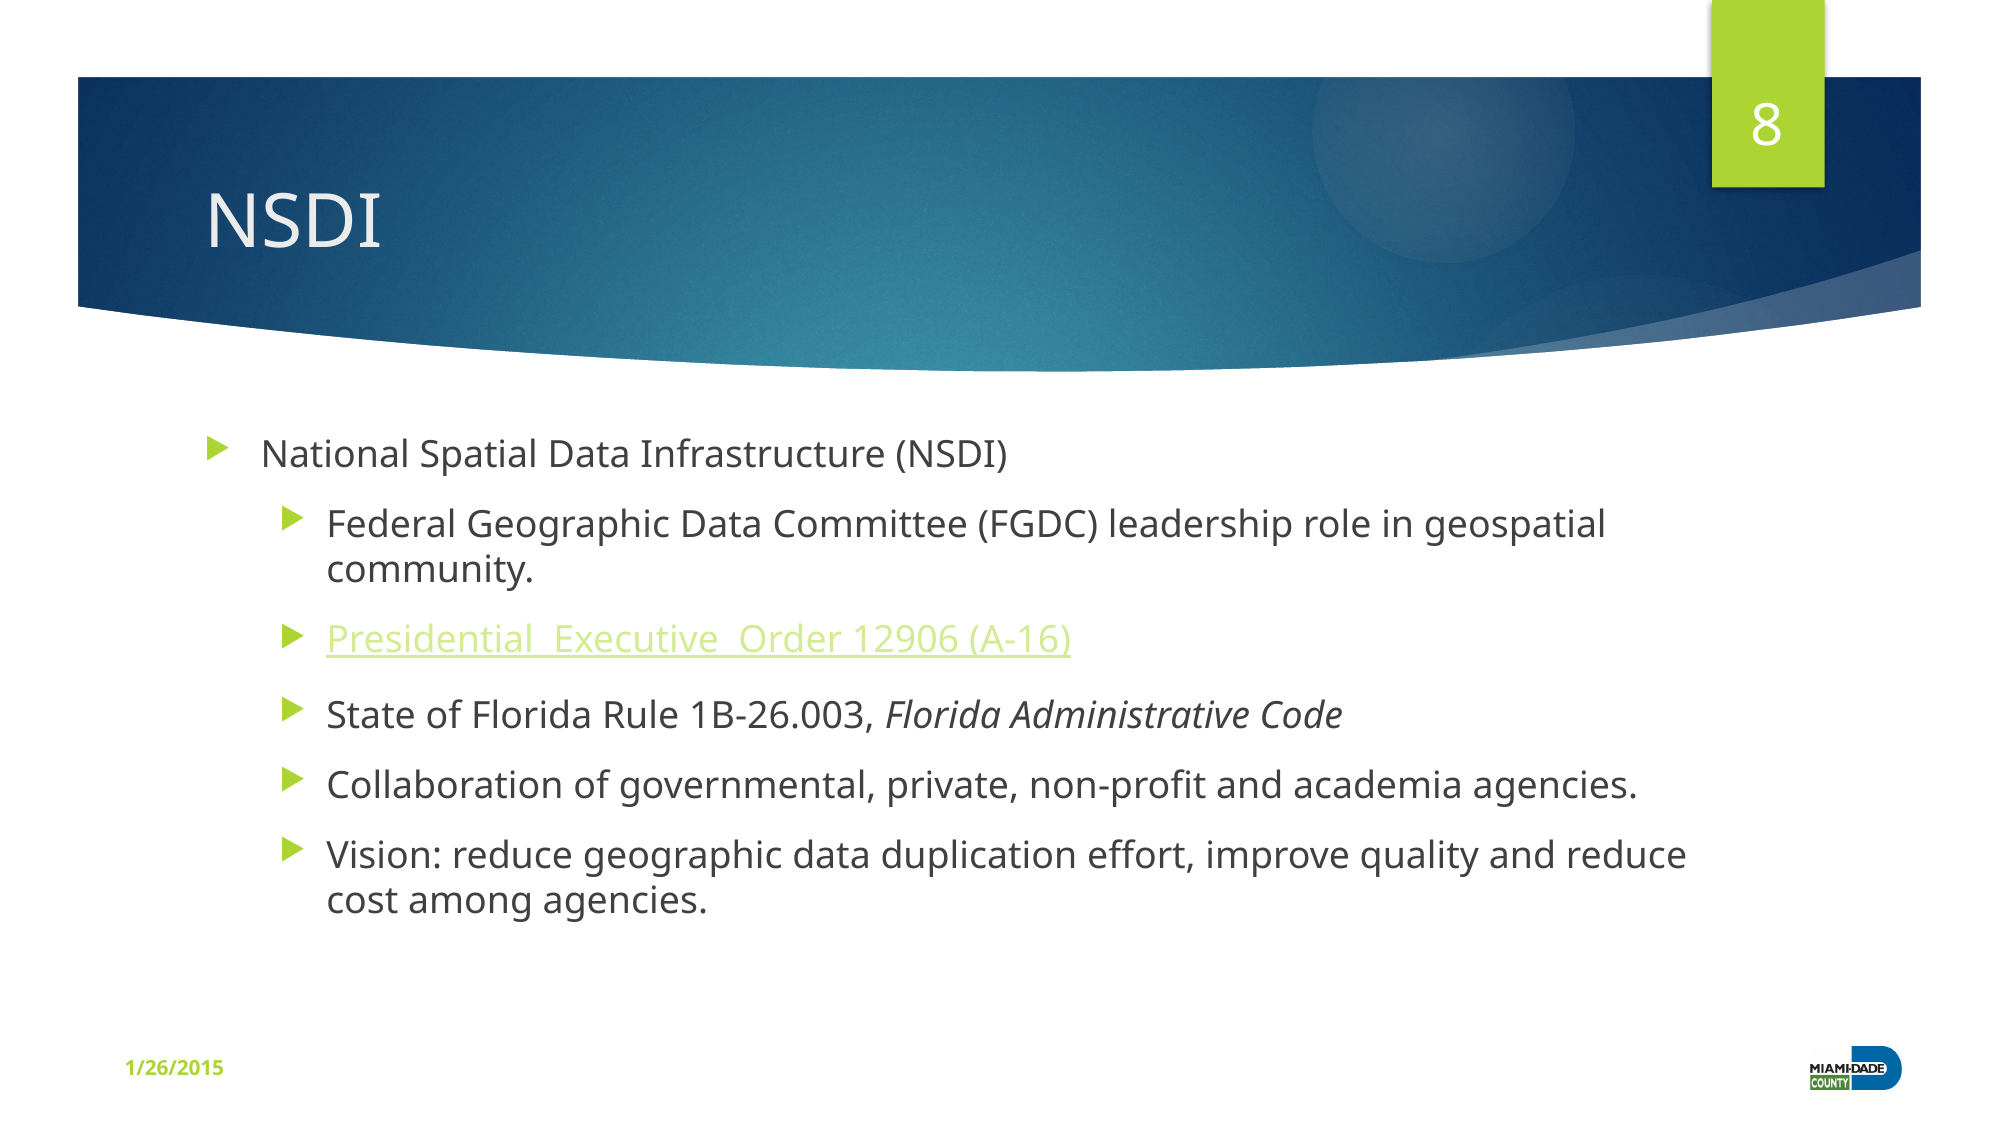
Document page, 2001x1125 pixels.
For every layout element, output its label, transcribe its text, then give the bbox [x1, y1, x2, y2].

slide_number 8 [1698, 48, 1836, 175]
picture [1809, 1046, 1904, 1090]
list National Spatial Data Infrastructure (NSDI) Federal Geographic Data Committee (FGDC) leadership role in geospatial community. Presidential Executive Order 12906 (A-16) State of Florida Rule 1B-26.003, Florida Administrative Code Collaboration of governmental, private, non-profit and academia agencies. Vision: reduce geographic data duplication effort, improve quality and reduce cost among agencies. [189, 377, 1761, 984]
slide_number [76, 1047, 239, 1098]
title NSDI [189, 159, 1627, 276]
